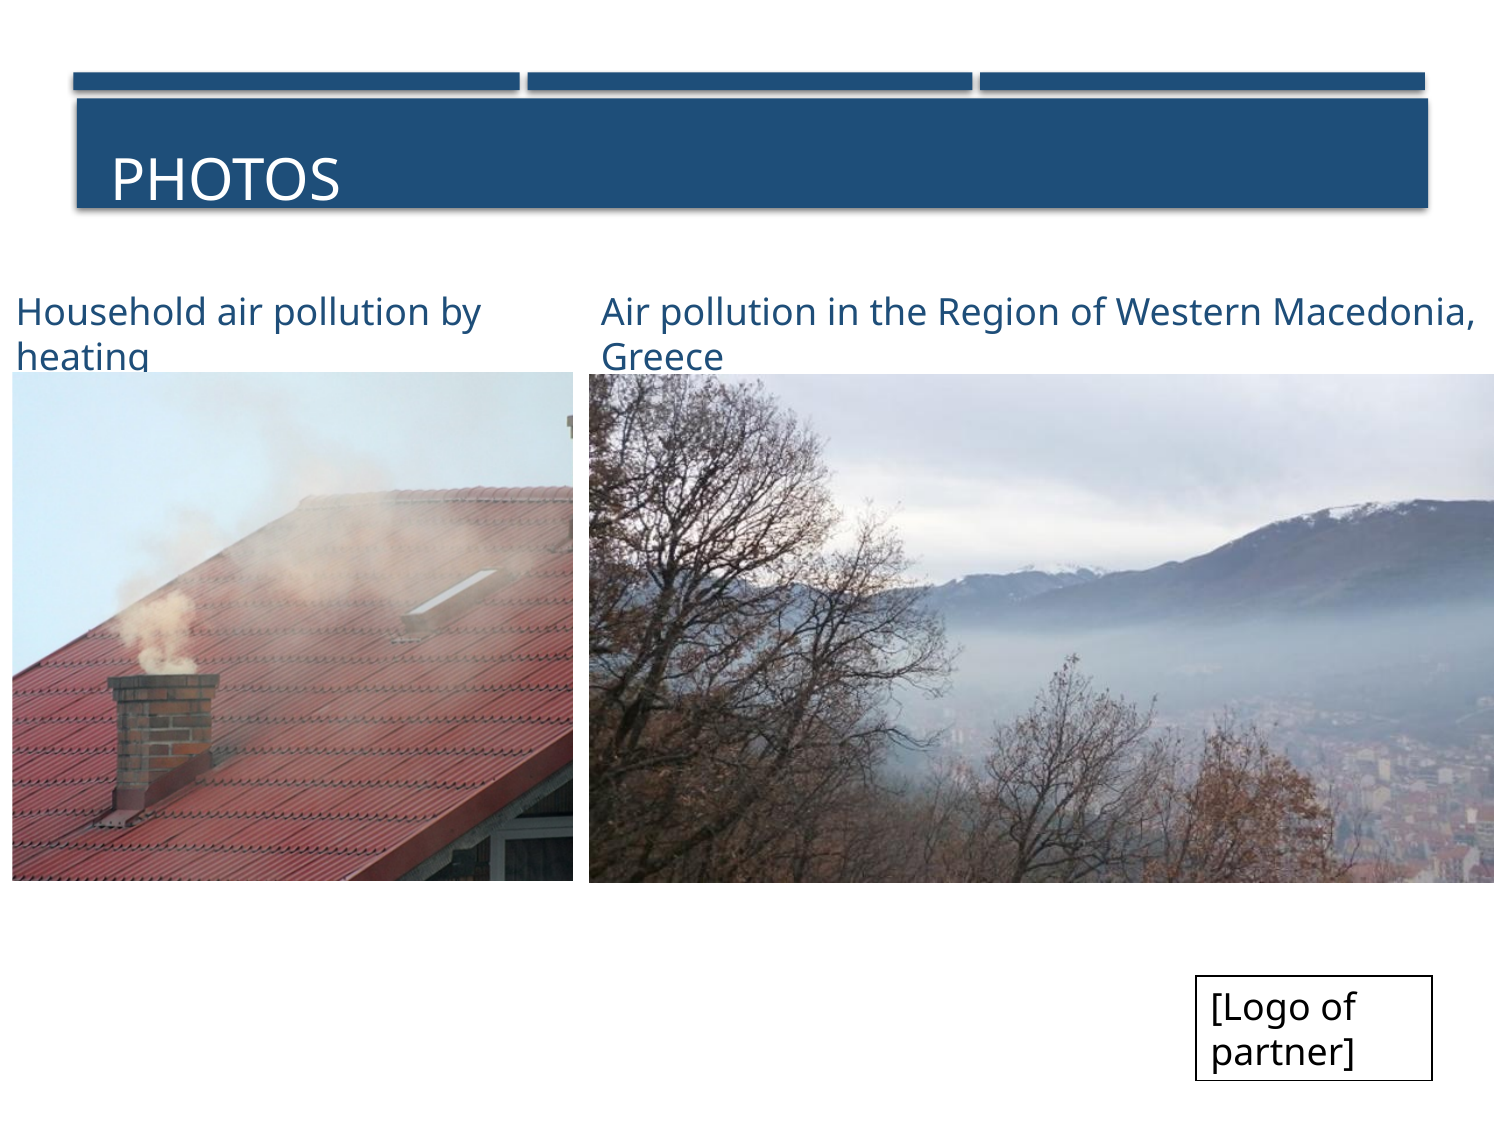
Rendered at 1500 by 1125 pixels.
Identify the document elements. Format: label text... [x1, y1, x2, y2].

text_box Household air pollution by heating [0, 280, 573, 418]
picture [588, 373, 1494, 884]
picture [11, 372, 574, 882]
title Photos [95, 111, 1424, 220]
text_box Air pollution in the Region of Western Macedonia, Greece [586, 280, 1500, 418]
